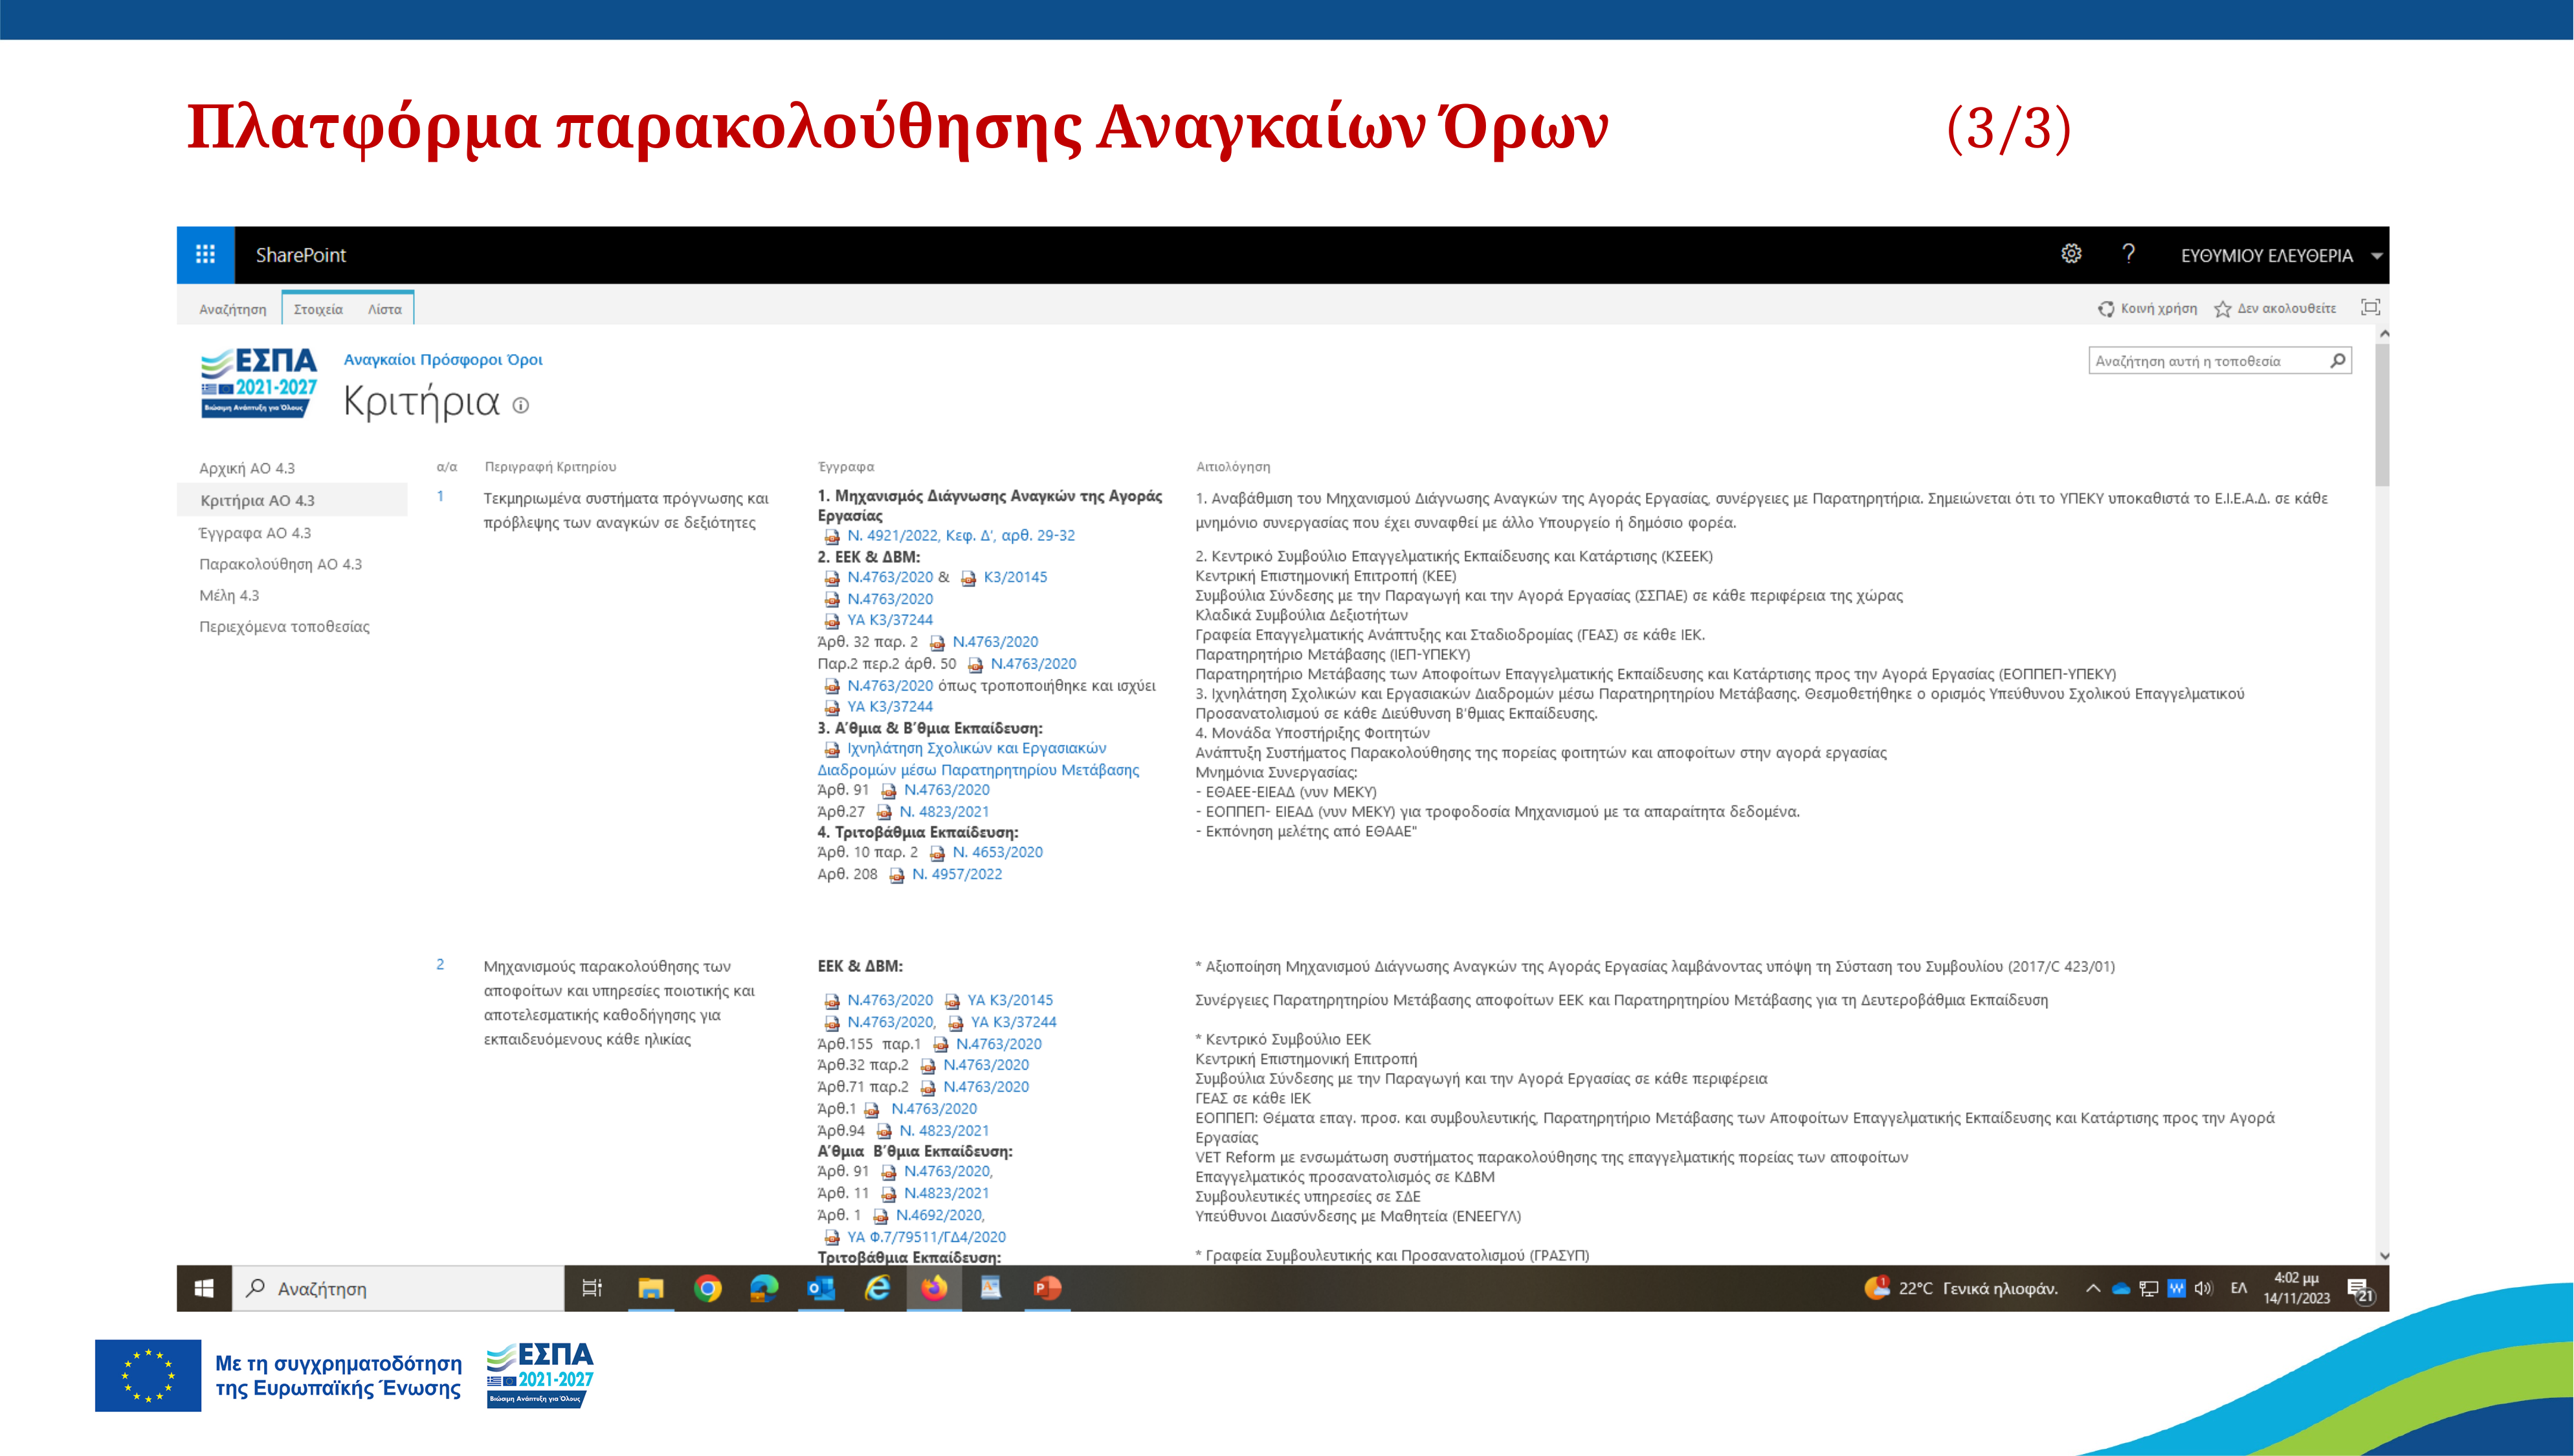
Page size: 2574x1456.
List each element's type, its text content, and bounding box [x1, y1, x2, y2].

title Πλατφόρμα παρακολούθησης Αναγκαίων Όρων (3/3) [177, 68, 2397, 189]
picture [2087, 1341, 2573, 1456]
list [177, 226, 2390, 1312]
picture [0, 0, 2573, 1456]
